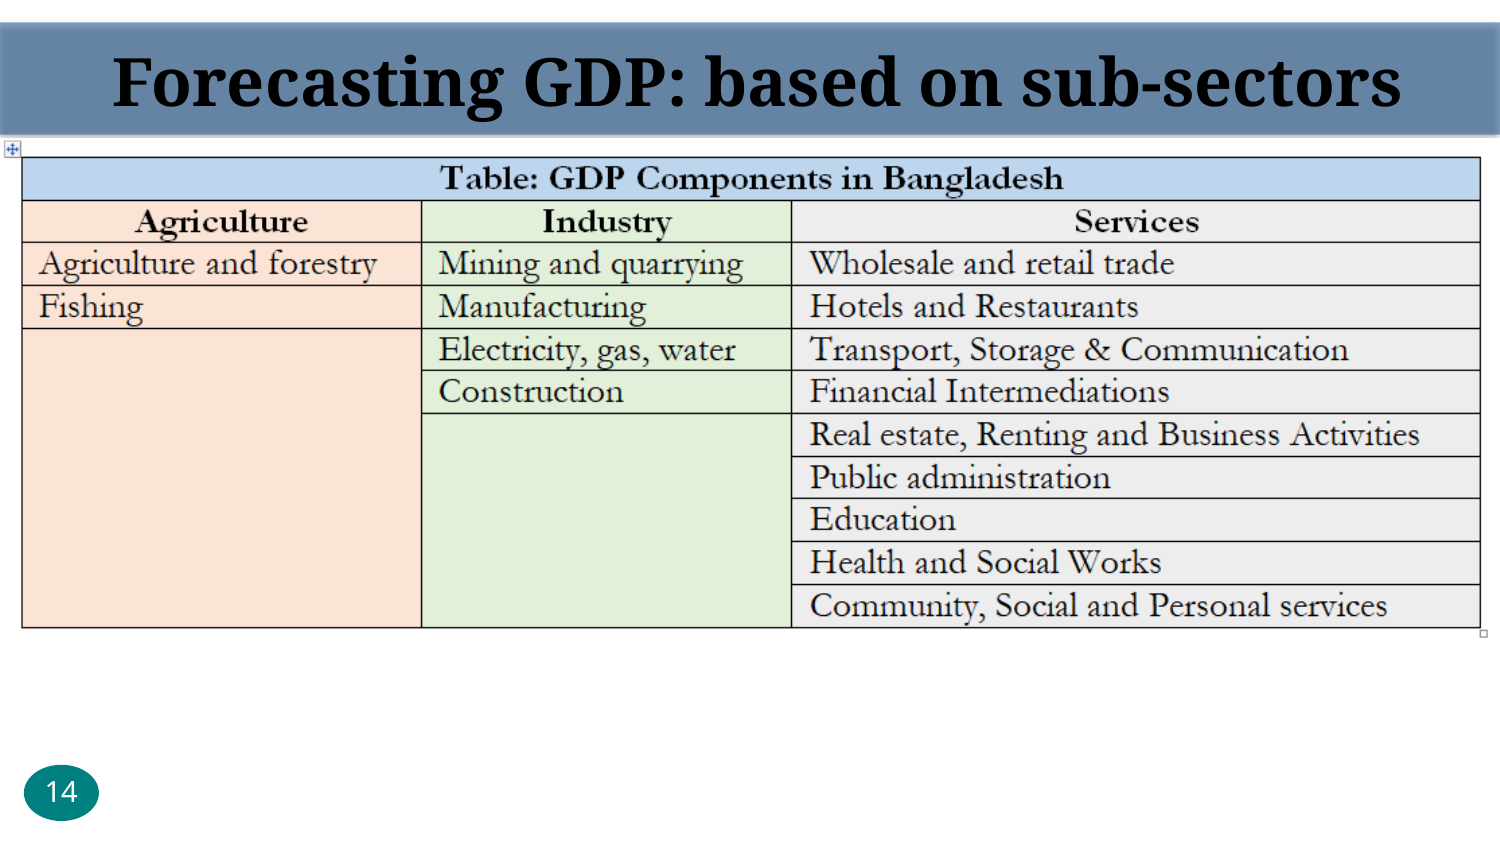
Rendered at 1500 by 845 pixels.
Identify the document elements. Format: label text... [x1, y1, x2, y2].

slide_number 14 [23, 764, 99, 822]
text_box Forecasting GDP: based on sub-sectors [0, 25, 1500, 135]
picture [0, 138, 1500, 642]
